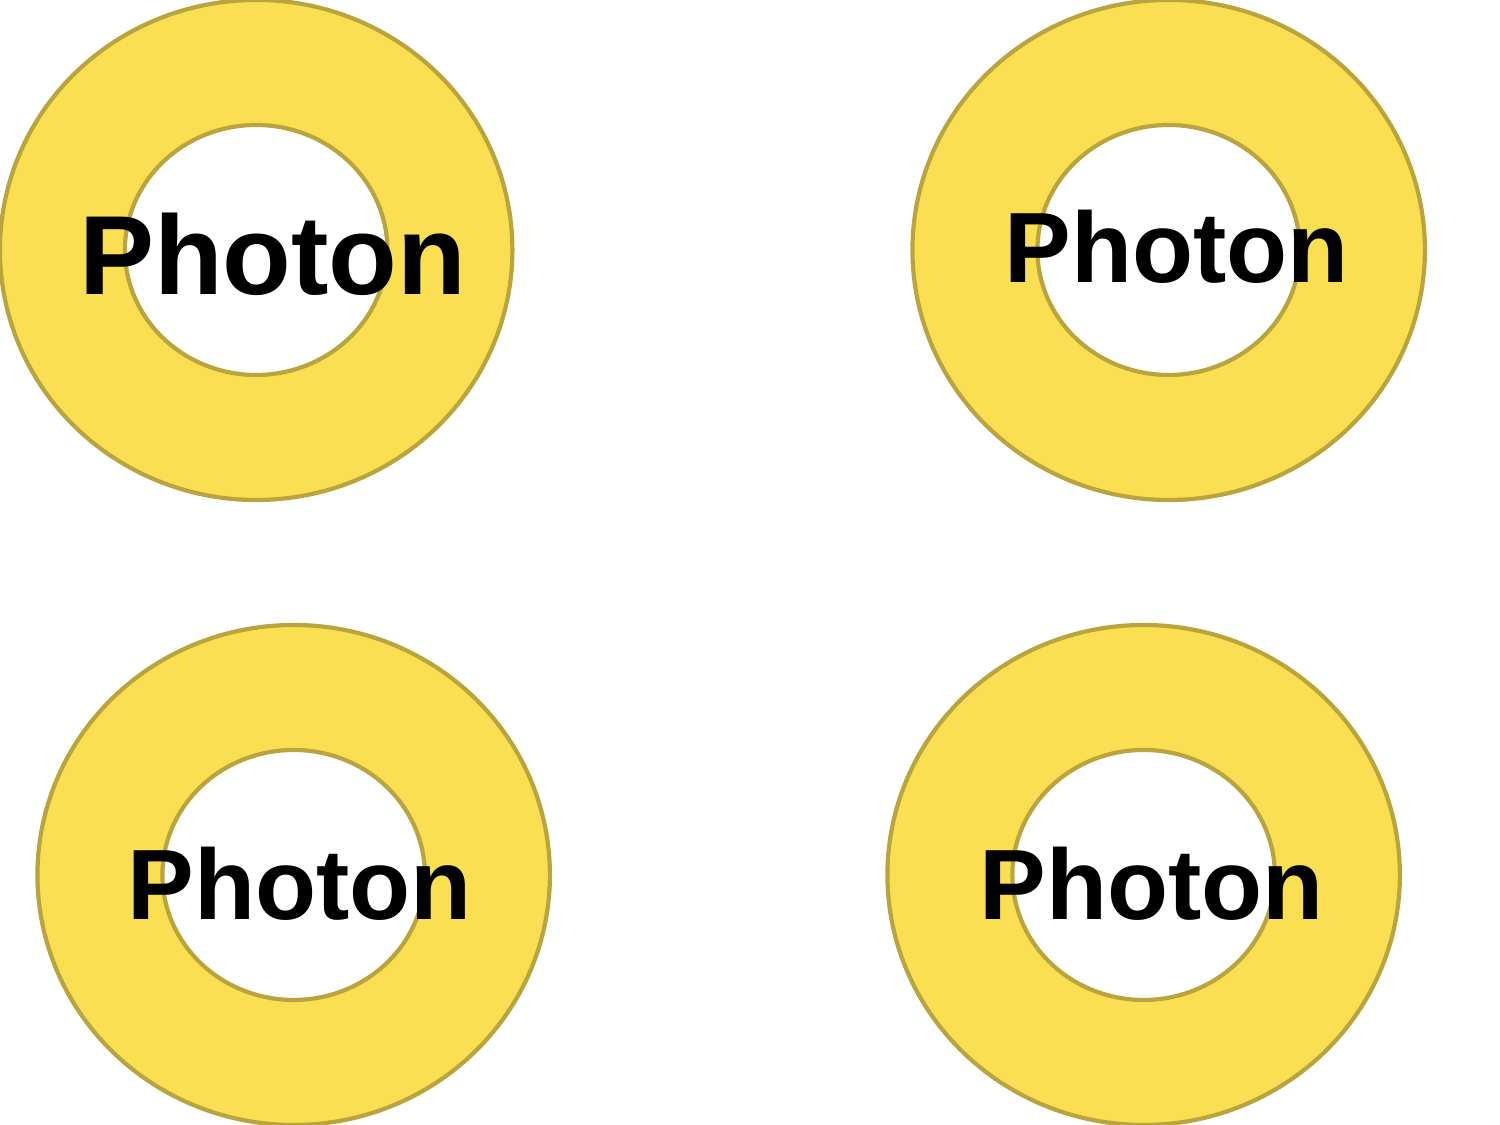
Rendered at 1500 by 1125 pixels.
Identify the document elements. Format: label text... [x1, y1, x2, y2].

text_box Photon [64, 174, 483, 325]
text_box [885, 622, 1402, 1125]
text_box [910, 0, 1428, 503]
text_box [35, 622, 553, 1125]
text_box [0, 0, 515, 503]
text_box Photon [989, 174, 1364, 310]
text_box Photon [964, 812, 1339, 948]
text_box Photon [112, 812, 488, 948]
